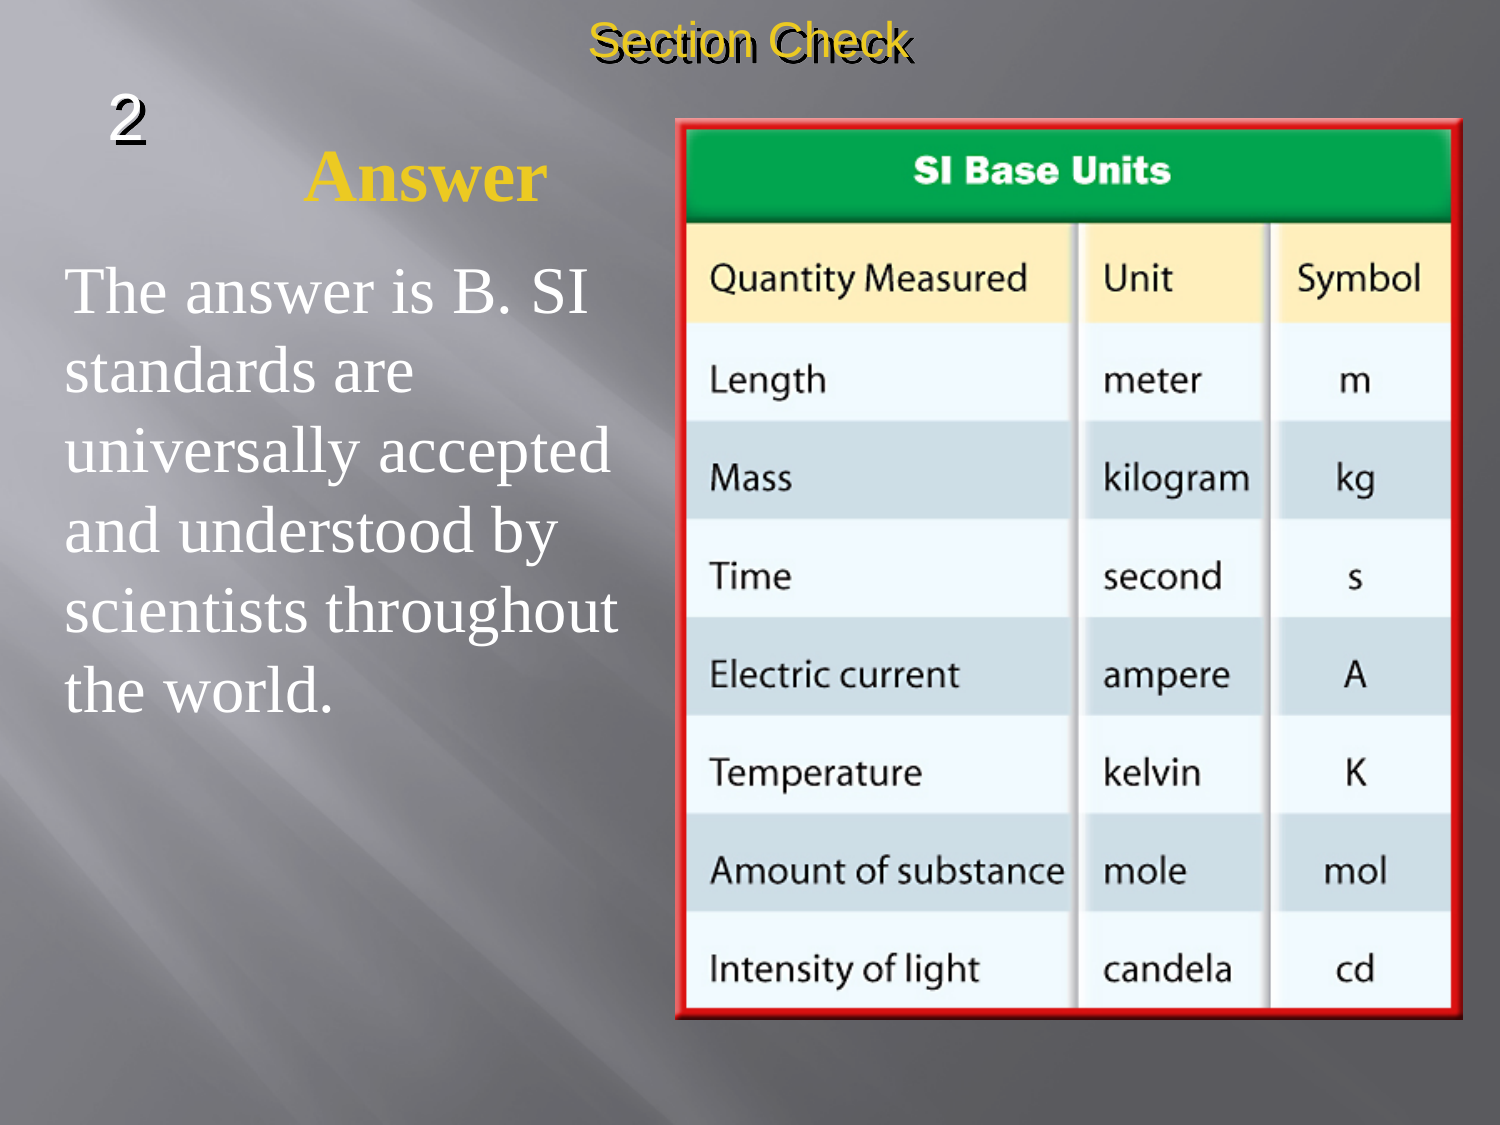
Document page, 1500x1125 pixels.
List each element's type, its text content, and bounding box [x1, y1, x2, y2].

text_box Section Check [572, 0, 925, 75]
text_box 2 [93, 66, 160, 162]
text_box Answer [288, 128, 565, 225]
text_box The answer is B. SI standards are universally accepted and understood by scientists throughout the world. [49, 238, 650, 734]
picture [674, 117, 1463, 1020]
